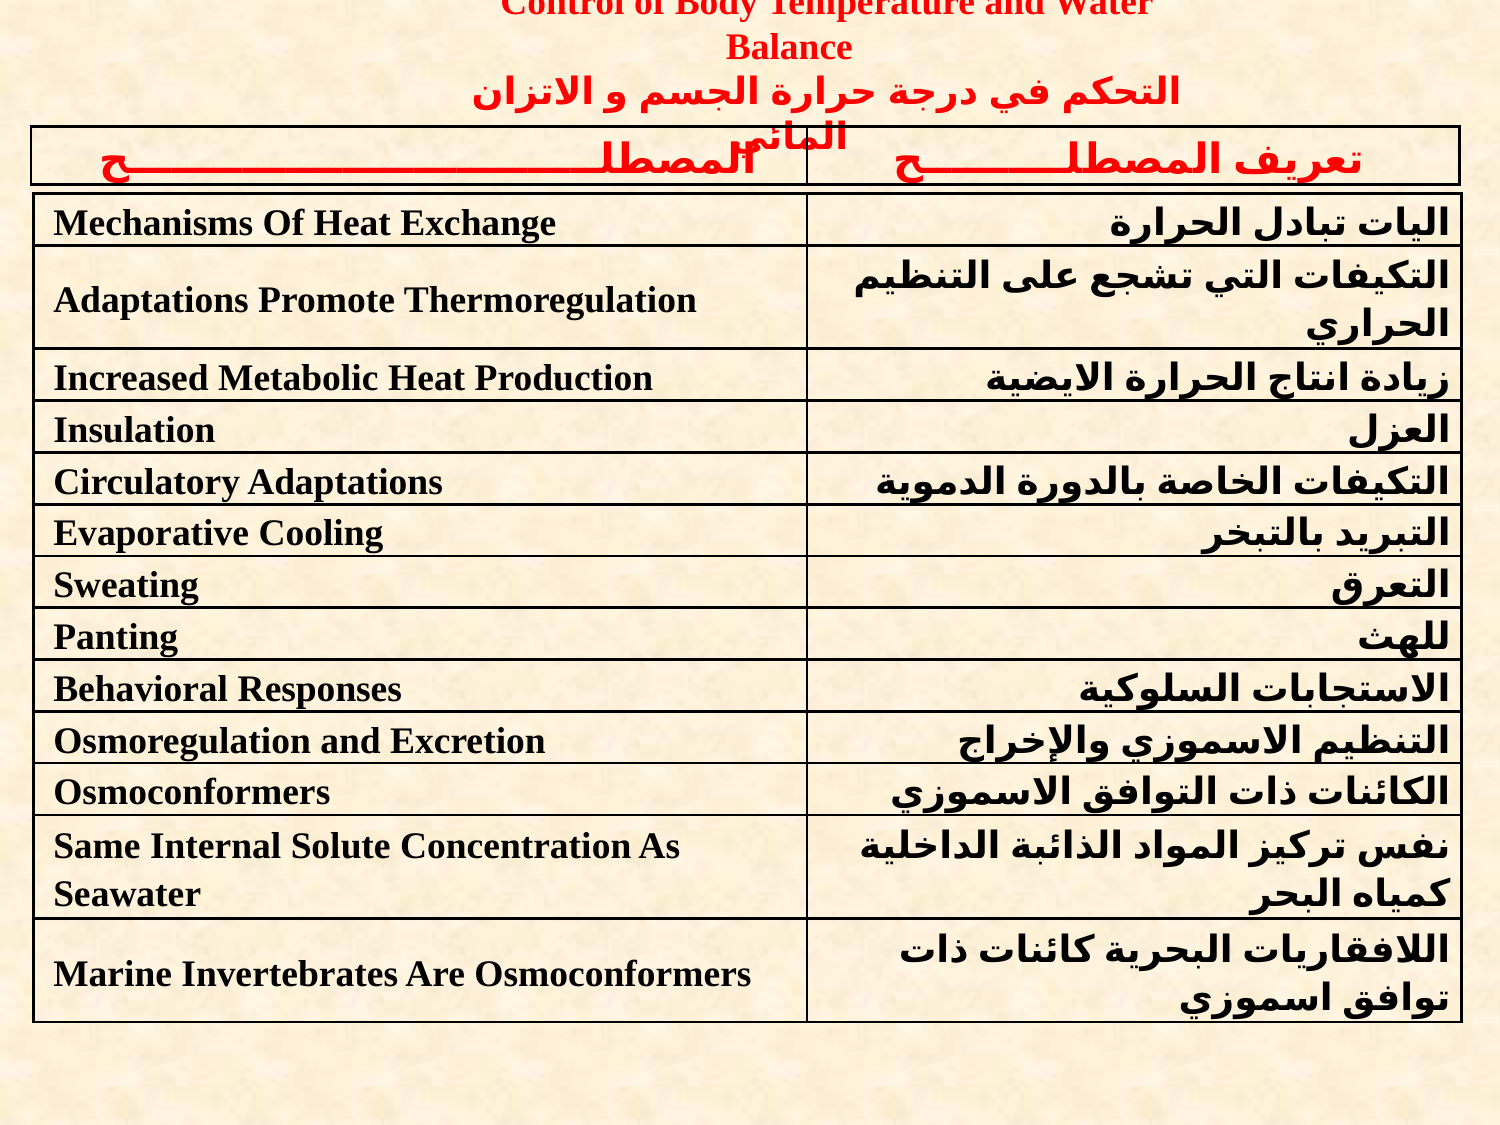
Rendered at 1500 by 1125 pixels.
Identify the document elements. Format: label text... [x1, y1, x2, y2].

table_cell Increased Metabolic Heat Production [35, 350, 806, 399]
text_box Control of Body Temperature and Water Balance التحكم في درجة حرارة الجسم و الاتزان المائي [355, 15, 1224, 120]
table_cell التعرق [808, 557, 1460, 606]
table_header المصطلـــــــــــــــــــــــــــــــــح [32, 128, 806, 183]
table_cell زيادة انتاج الحرارة الايضية [808, 350, 1460, 399]
table_cell Adaptations Promote Thermoregulation [35, 247, 806, 347]
table_cell التنظيم الاسموزي والإخراج [808, 713, 1460, 762]
table_cell Osmoconformers [35, 764, 806, 814]
table_header اليات تبادل الحرارة [808, 195, 1460, 244]
table_cell التكيفات التي تشجع على التنظيم الحراري [808, 247, 1460, 347]
table_cell الكائنات ذات التوافق الاسموزي [808, 764, 1460, 814]
table_cell Panting [35, 609, 806, 658]
table_cell نفس تركيز المواد الذائبة الداخلية كمياه البحر [808, 816, 1460, 917]
table_cell Marine Invertebrates Are Osmoconformers [35, 920, 806, 1021]
table_cell Behavioral Responses [35, 661, 806, 710]
table_cell Circulatory Adaptations [35, 454, 806, 503]
table_cell Evaporative Cooling [35, 506, 806, 555]
picture [0, 0, 1500, 1125]
table_header تعريف المصطلــــــــــح [808, 128, 1458, 183]
table_cell Insulation [35, 402, 806, 451]
table_cell العزل [808, 402, 1460, 451]
table_cell التكيفات الخاصة بالدورة الدموية [808, 454, 1460, 503]
table_cell الاستجابات السلوكية [808, 661, 1460, 710]
table_cell Osmoregulation and Excretion [35, 713, 806, 762]
table_header Mechanisms Of Heat Exchange [35, 195, 806, 244]
table_cell اللافقاريات البحرية كائنات ذات توافق اسموزي [808, 920, 1460, 1021]
table_cell Sweating [35, 557, 806, 606]
table_cell Same Internal Solute Concentration As Seawater [35, 816, 806, 917]
table_cell التبريد بالتبخر [808, 506, 1460, 555]
table_cell للهث [808, 609, 1460, 658]
